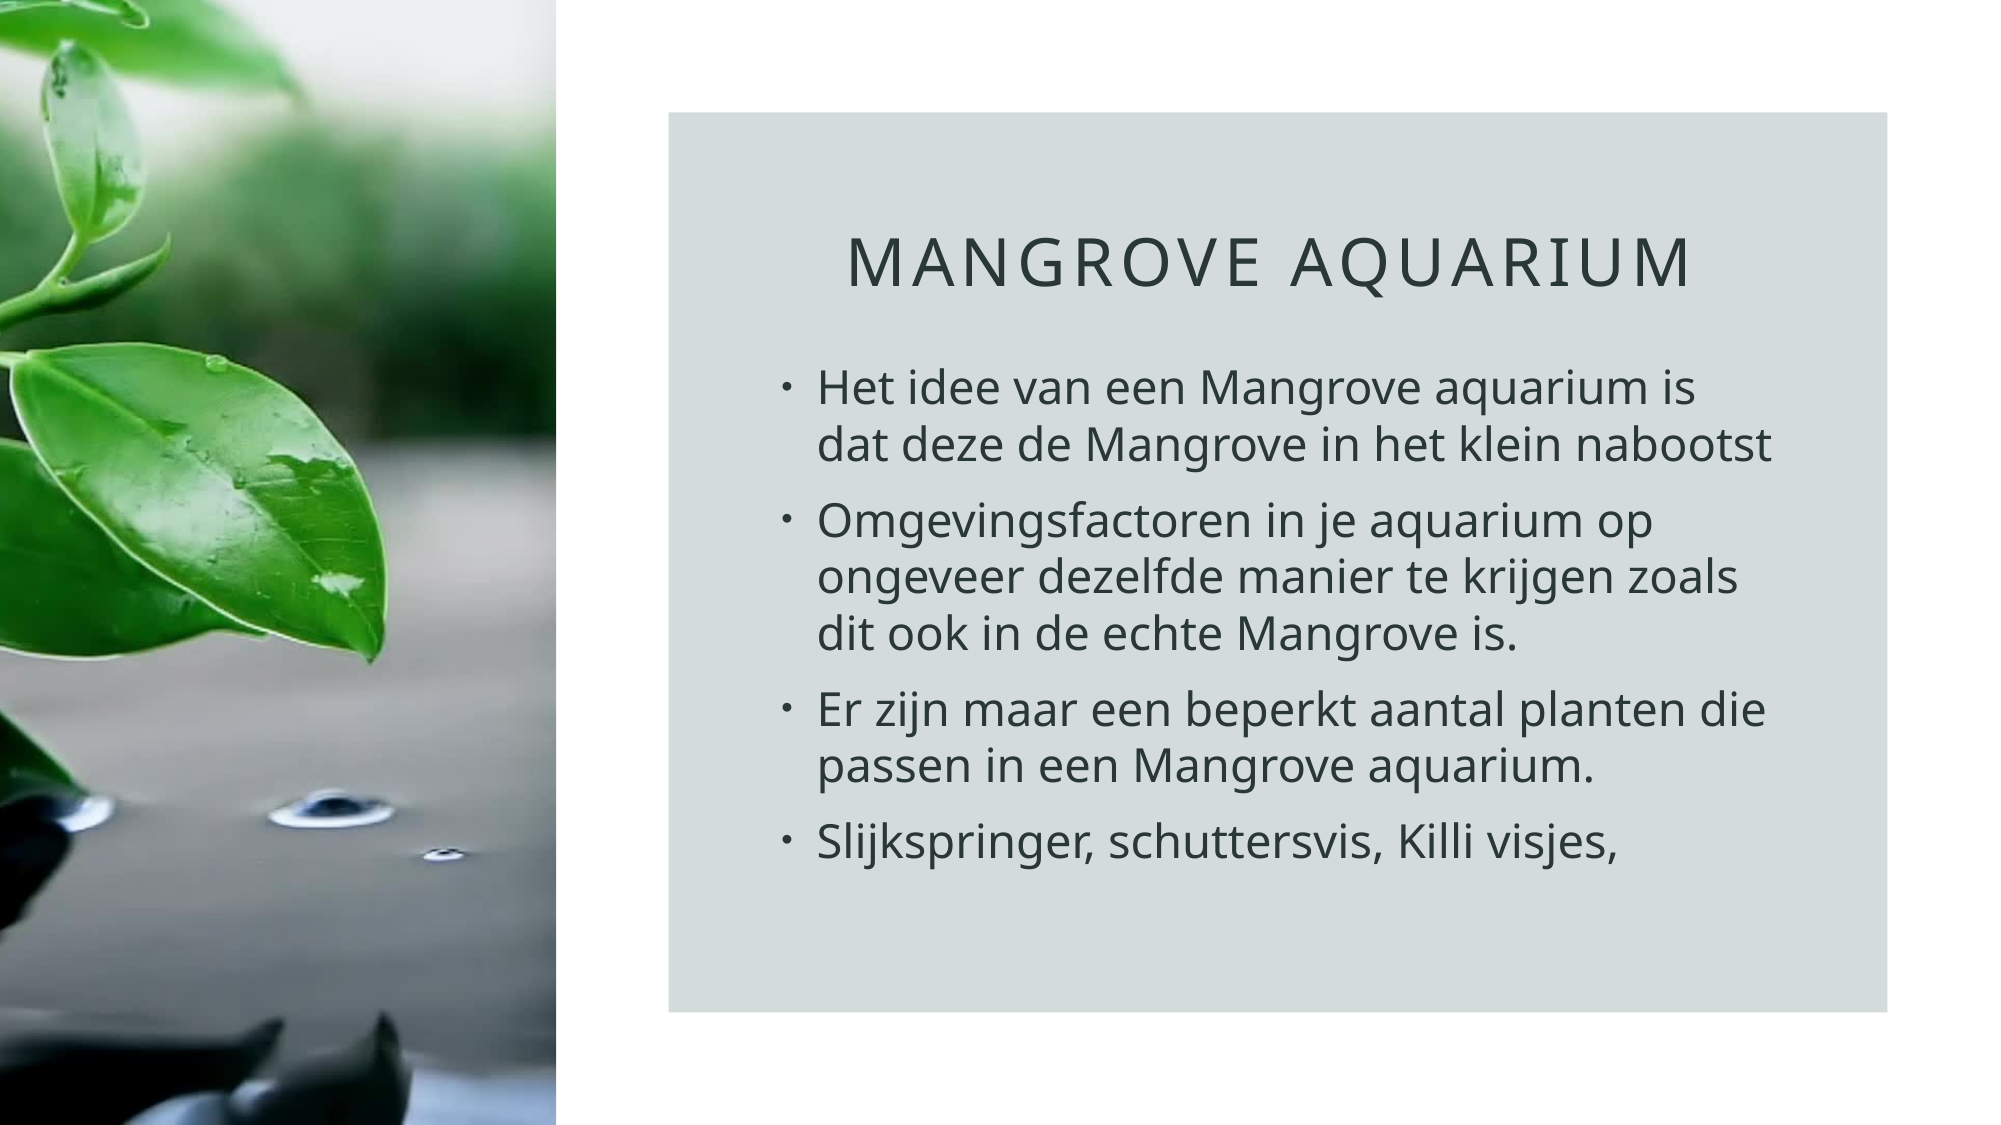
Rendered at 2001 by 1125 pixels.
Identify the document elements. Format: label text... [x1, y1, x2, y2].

text_box [668, 111, 1888, 1013]
title Mangrove aquarium [781, 154, 1782, 309]
list Het idee van een Mangrove aquarium is dat deze de Mangrove in het klein nabootst Omgevingsfactoren in je aquarium op ongeveer dezelfde manier te krijgen zoals dit ook in de echte Mangrove is. Er zijn maar een beperkt aantal planten die passen in een Mangrove aquarium. Slijkspringer, schuttersvis, Killi visjes, [766, 350, 1792, 931]
picture [0, 0, 557, 1125]
text_box [557, 0, 2000, 1125]
